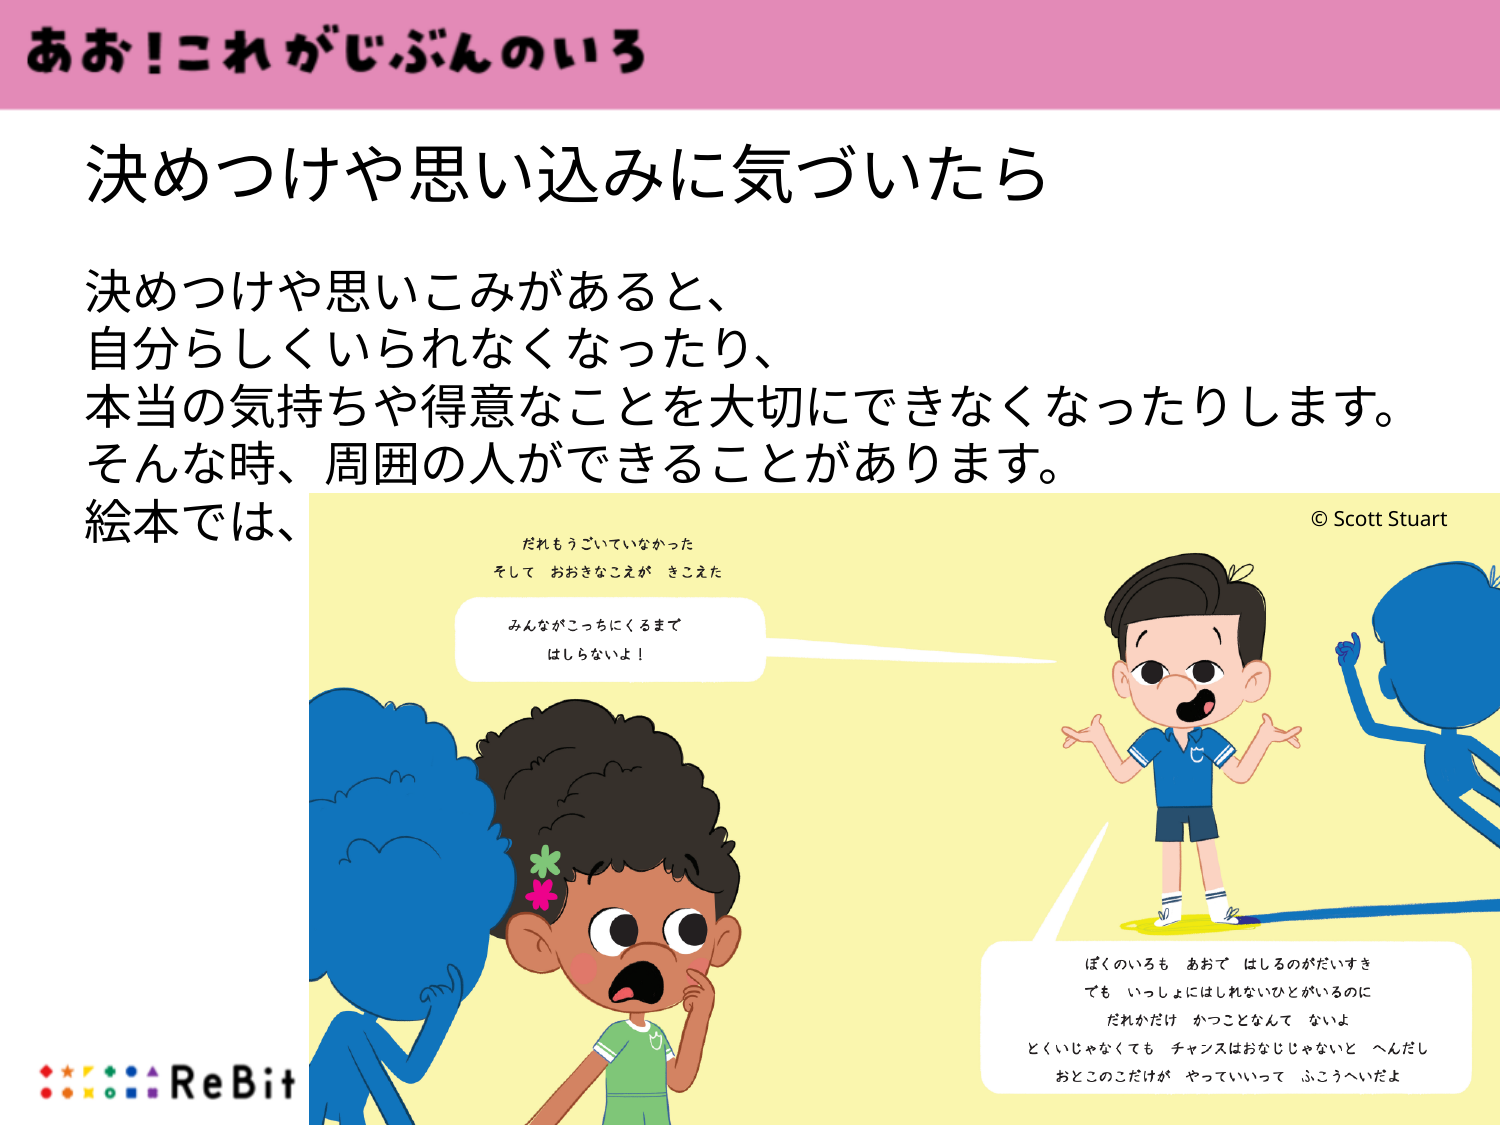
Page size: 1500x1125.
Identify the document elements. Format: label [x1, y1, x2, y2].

picture [0, 0, 1500, 1125]
text_box [308, 492, 1500, 1125]
